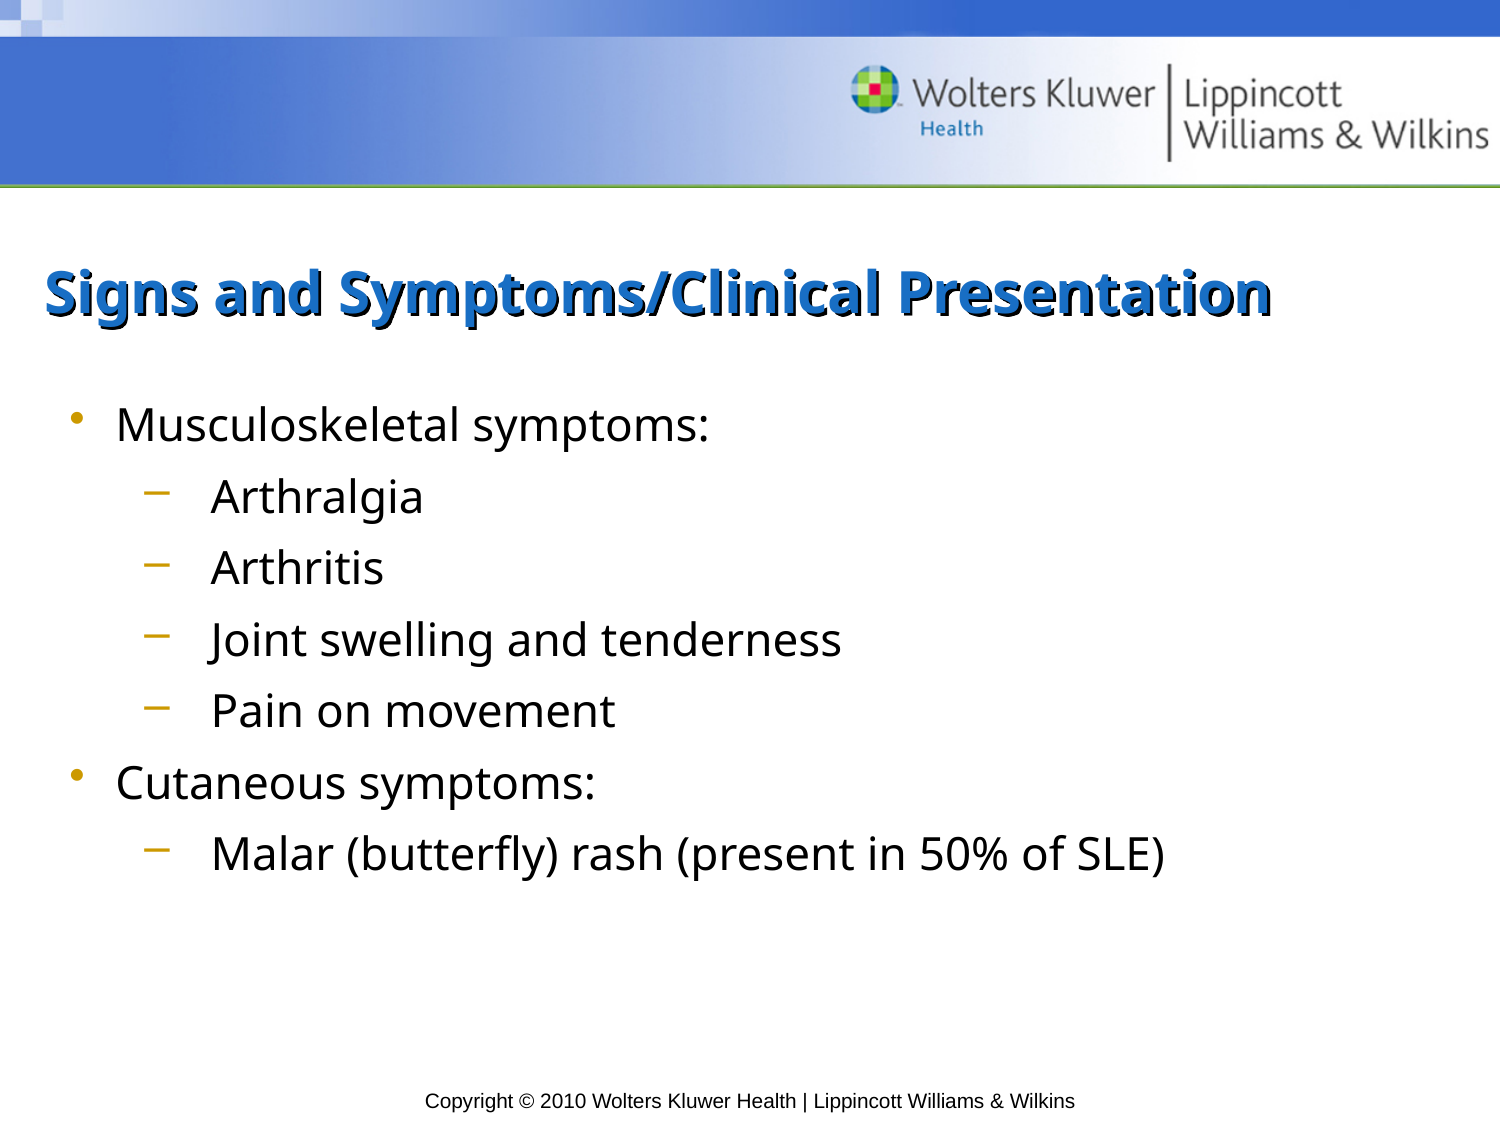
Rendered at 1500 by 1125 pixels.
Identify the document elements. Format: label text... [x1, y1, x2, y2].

list Musculoskeletal symptoms: Arthralgia Arthritis Joint swelling and tenderness Pain on movement Cutaneous symptoms: Malar (butterfly) rash (present in 50% of SLE) [53, 399, 1468, 1061]
picture [0, 0, 1500, 188]
title Signs and Symptoms/Clinical Presentation [43, 198, 1472, 327]
